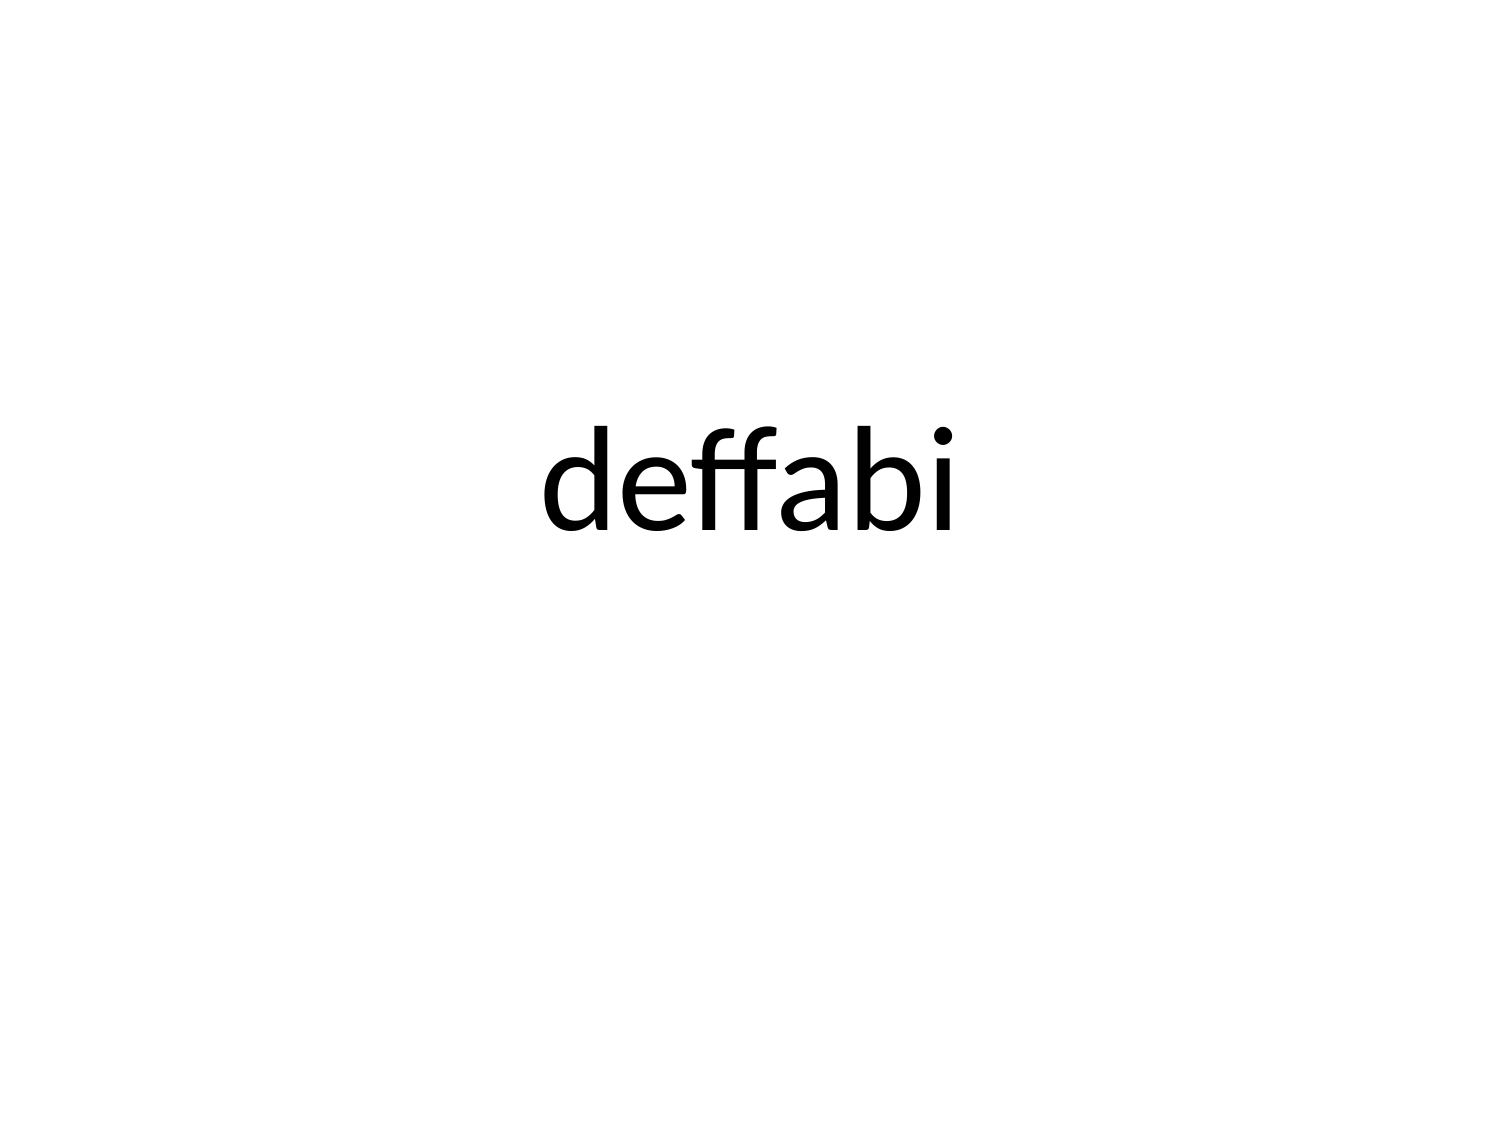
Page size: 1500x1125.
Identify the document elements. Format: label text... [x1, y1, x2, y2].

title deffabi [112, 349, 1388, 591]
